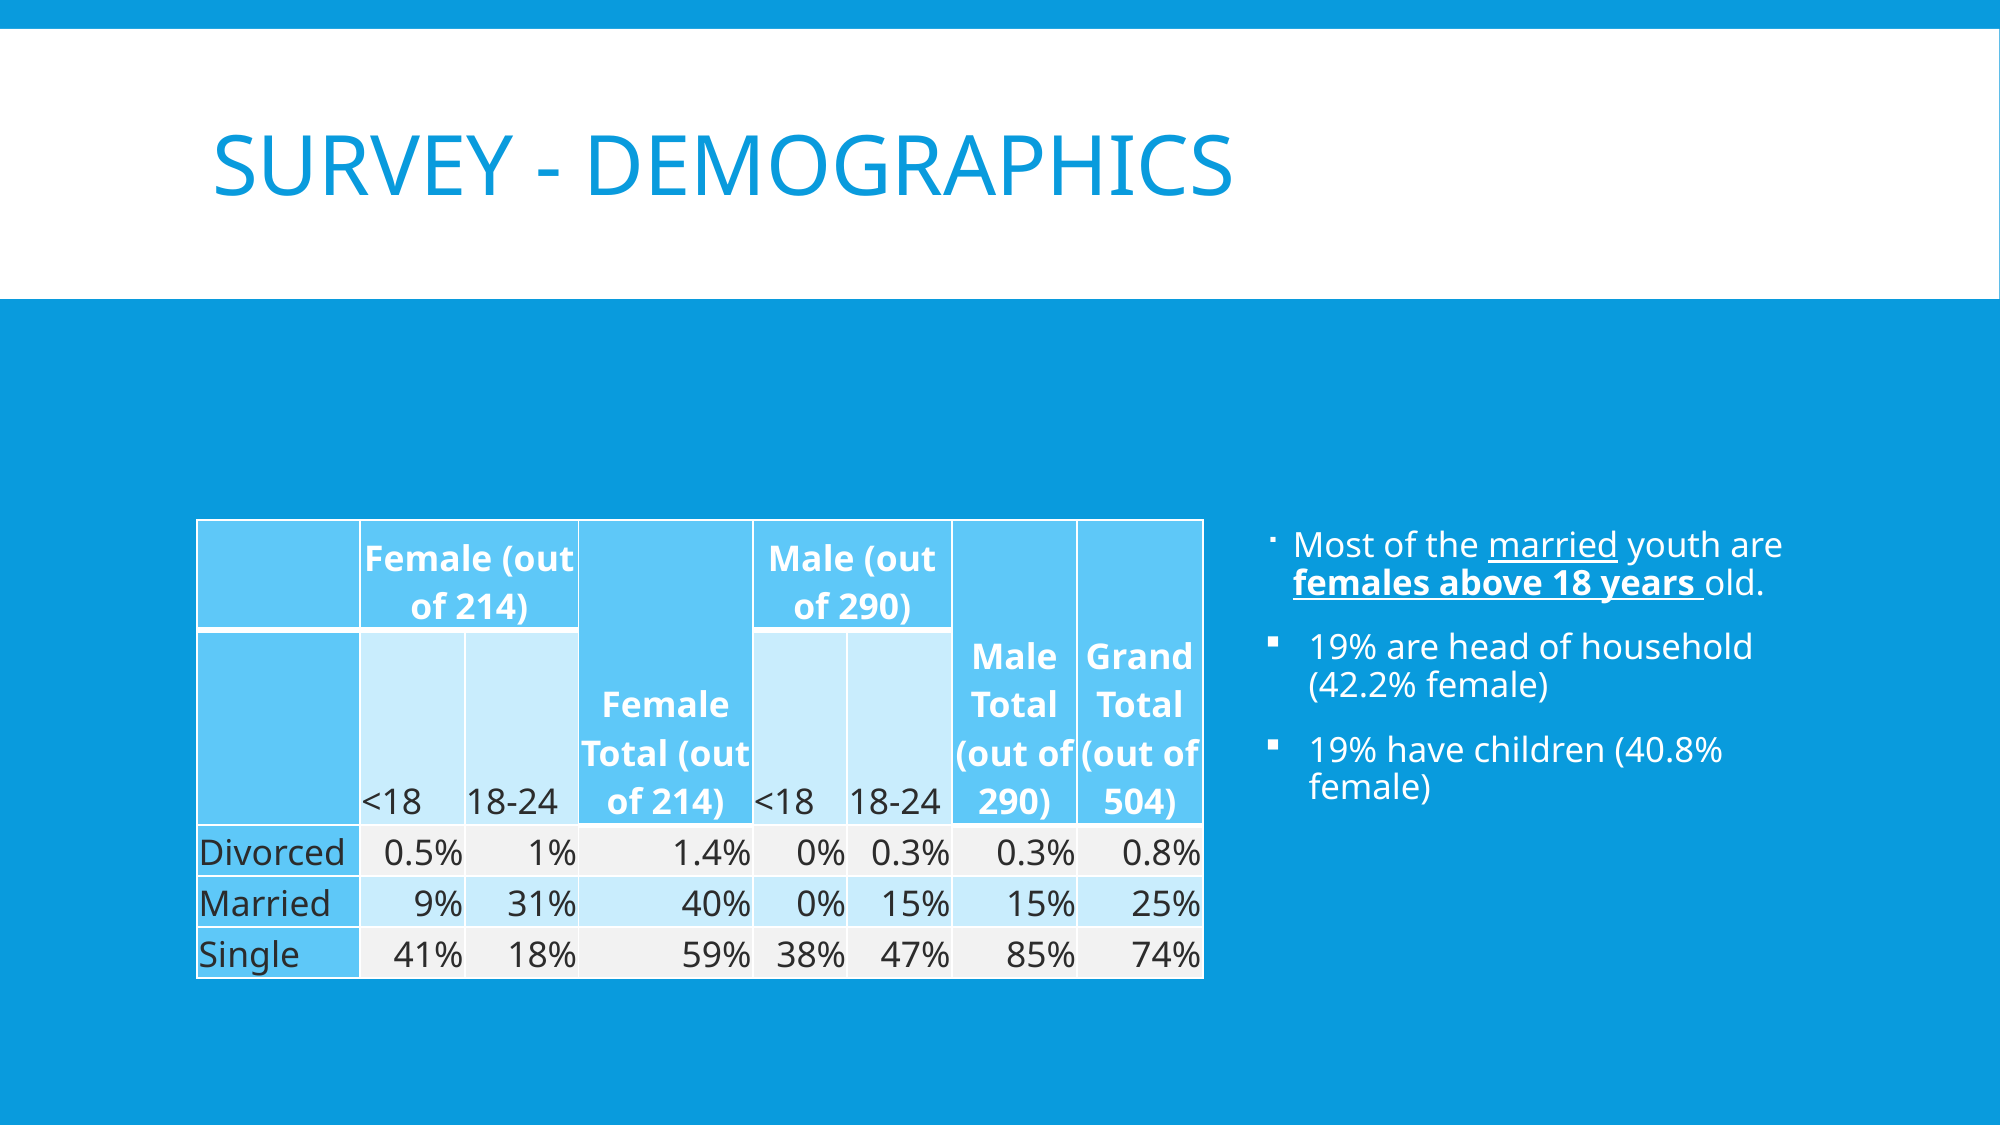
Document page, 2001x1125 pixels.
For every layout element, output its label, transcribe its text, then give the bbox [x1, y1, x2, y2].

table_cell 85% [953, 928, 1076, 977]
table_cell 0% [754, 826, 846, 875]
table_header Female (out of 214) [361, 521, 578, 627]
table_cell 40% [579, 877, 752, 926]
table_header Male (out of 290) [754, 521, 951, 627]
table_header Grand Total (out of 504) [1078, 521, 1202, 823]
table_cell 18% [466, 928, 578, 977]
table_cell Married [198, 877, 359, 926]
table_cell Single [198, 928, 359, 977]
table_cell 1% [466, 826, 578, 875]
title Survey - Demographics [197, 46, 1803, 295]
table_cell 0% [754, 877, 846, 926]
table_cell <18 [361, 633, 464, 824]
table_cell 74% [1078, 928, 1202, 977]
table_cell 0.5% [361, 826, 464, 875]
table_cell 15% [953, 877, 1076, 926]
table_header [198, 521, 359, 627]
table_cell [198, 633, 359, 824]
table_header Female Total (out of 214) [579, 521, 752, 823]
table_cell 15% [848, 877, 951, 926]
table_cell 9% [361, 877, 464, 926]
table_cell 31% [466, 877, 578, 926]
table_cell 0.3% [953, 828, 1076, 875]
table_cell 47% [848, 928, 951, 977]
table_cell 0.3% [848, 826, 951, 875]
table_header Male Total (out of 290) [953, 521, 1076, 823]
table_cell 18-24 [848, 633, 951, 824]
table_cell 59% [579, 928, 752, 977]
table_cell 41% [361, 928, 464, 977]
table_cell 0.8% [1078, 828, 1202, 875]
table_cell Divorced [198, 826, 359, 875]
table_cell 38% [754, 928, 846, 977]
table_cell 1.4% [579, 828, 752, 875]
table_cell <18 [754, 633, 846, 824]
table_cell 25% [1078, 877, 1202, 926]
list Most of the married youth are females above 18 years old. 19% are head of household (42.2% female) 19% have children (40.8% female) [1250, 519, 1803, 851]
table_cell 18-24 [466, 633, 578, 824]
